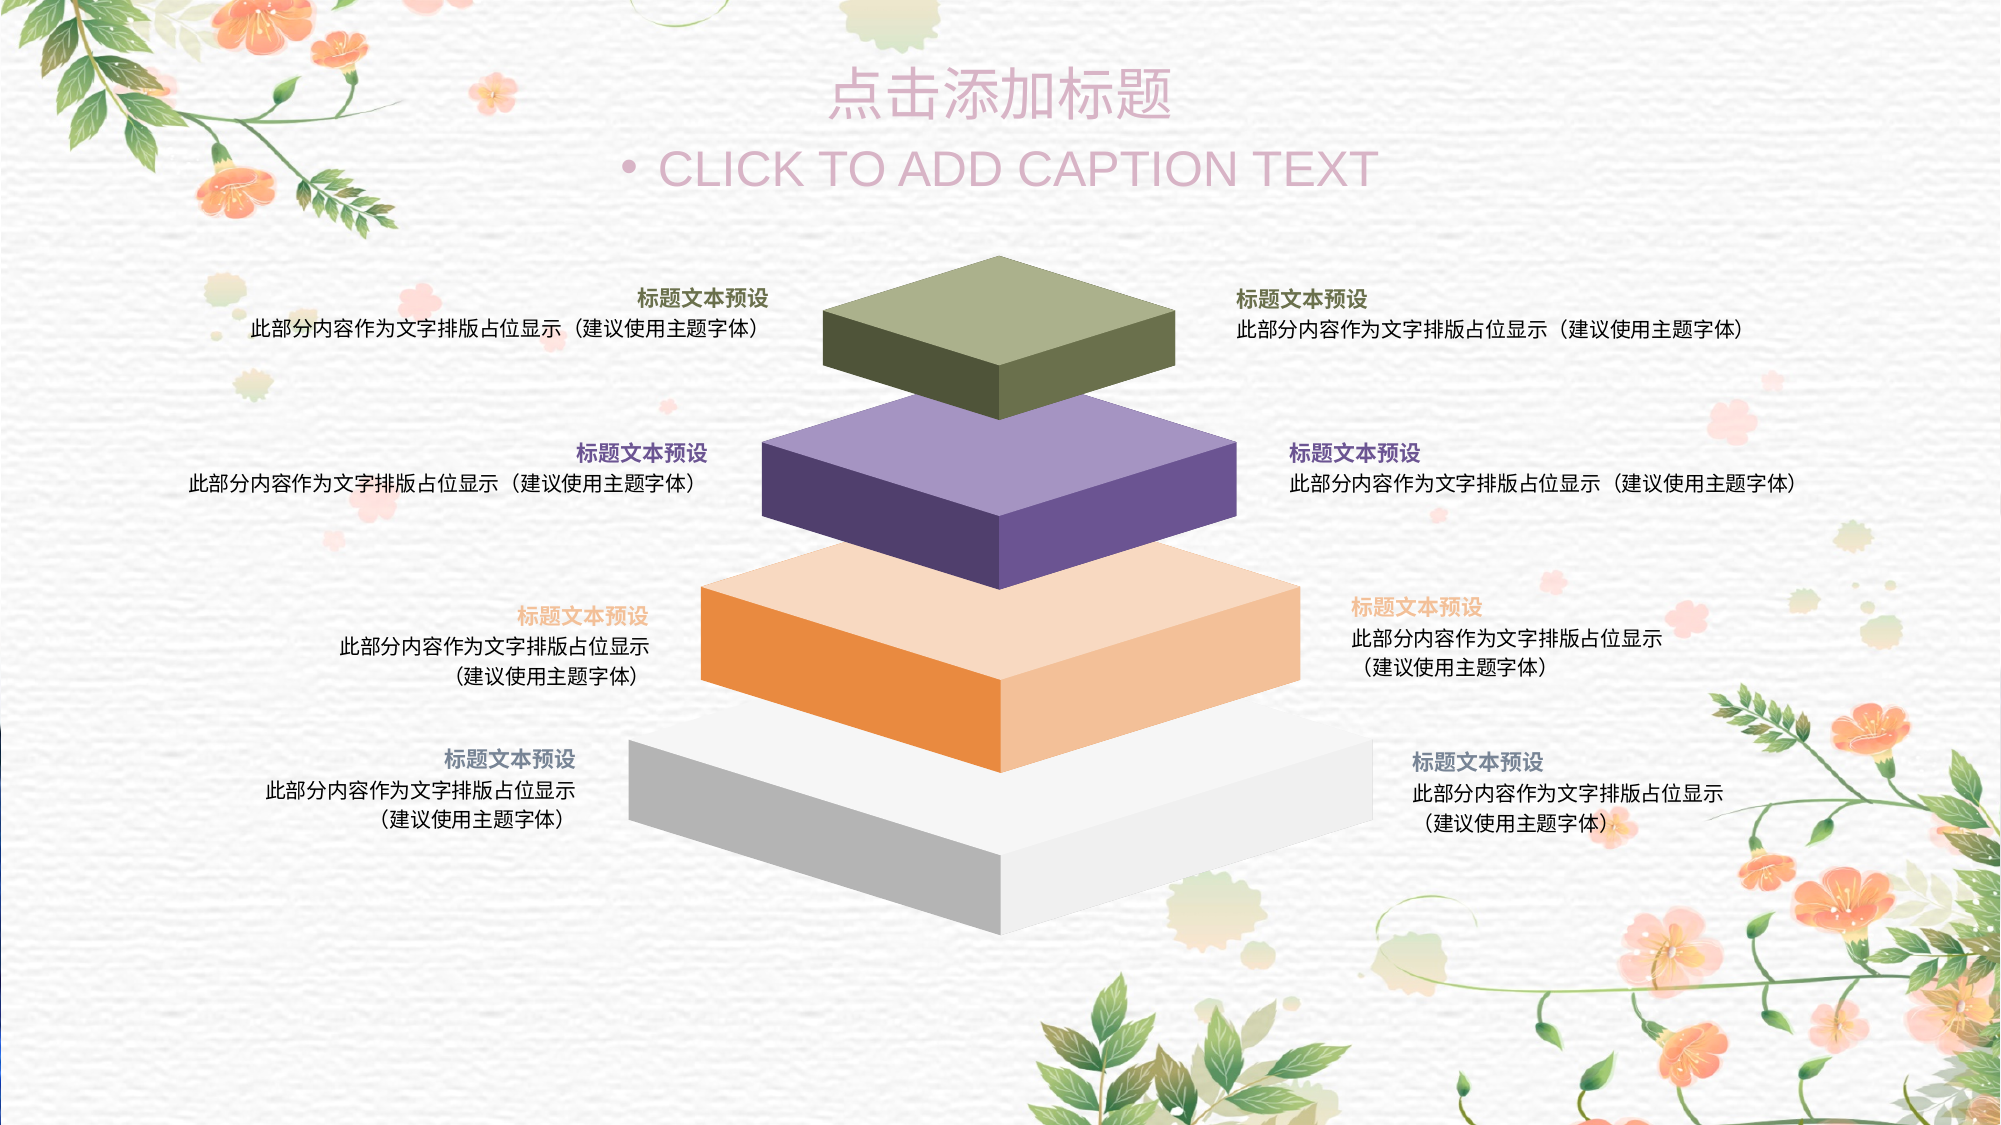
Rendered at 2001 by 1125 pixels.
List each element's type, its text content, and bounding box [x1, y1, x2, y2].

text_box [118, 284, 770, 384]
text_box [1289, 439, 1883, 521]
picture [2, 0, 2001, 1125]
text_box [112, 745, 577, 852]
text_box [1412, 747, 1885, 856]
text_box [1236, 285, 1883, 352]
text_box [116, 602, 651, 709]
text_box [116, 439, 709, 521]
text_box CLICK TO ADD CAPTION TEXT [549, 135, 1450, 180]
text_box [1351, 593, 1885, 700]
text_box 点击添加标题 [383, 58, 1617, 136]
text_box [628, 255, 1373, 936]
